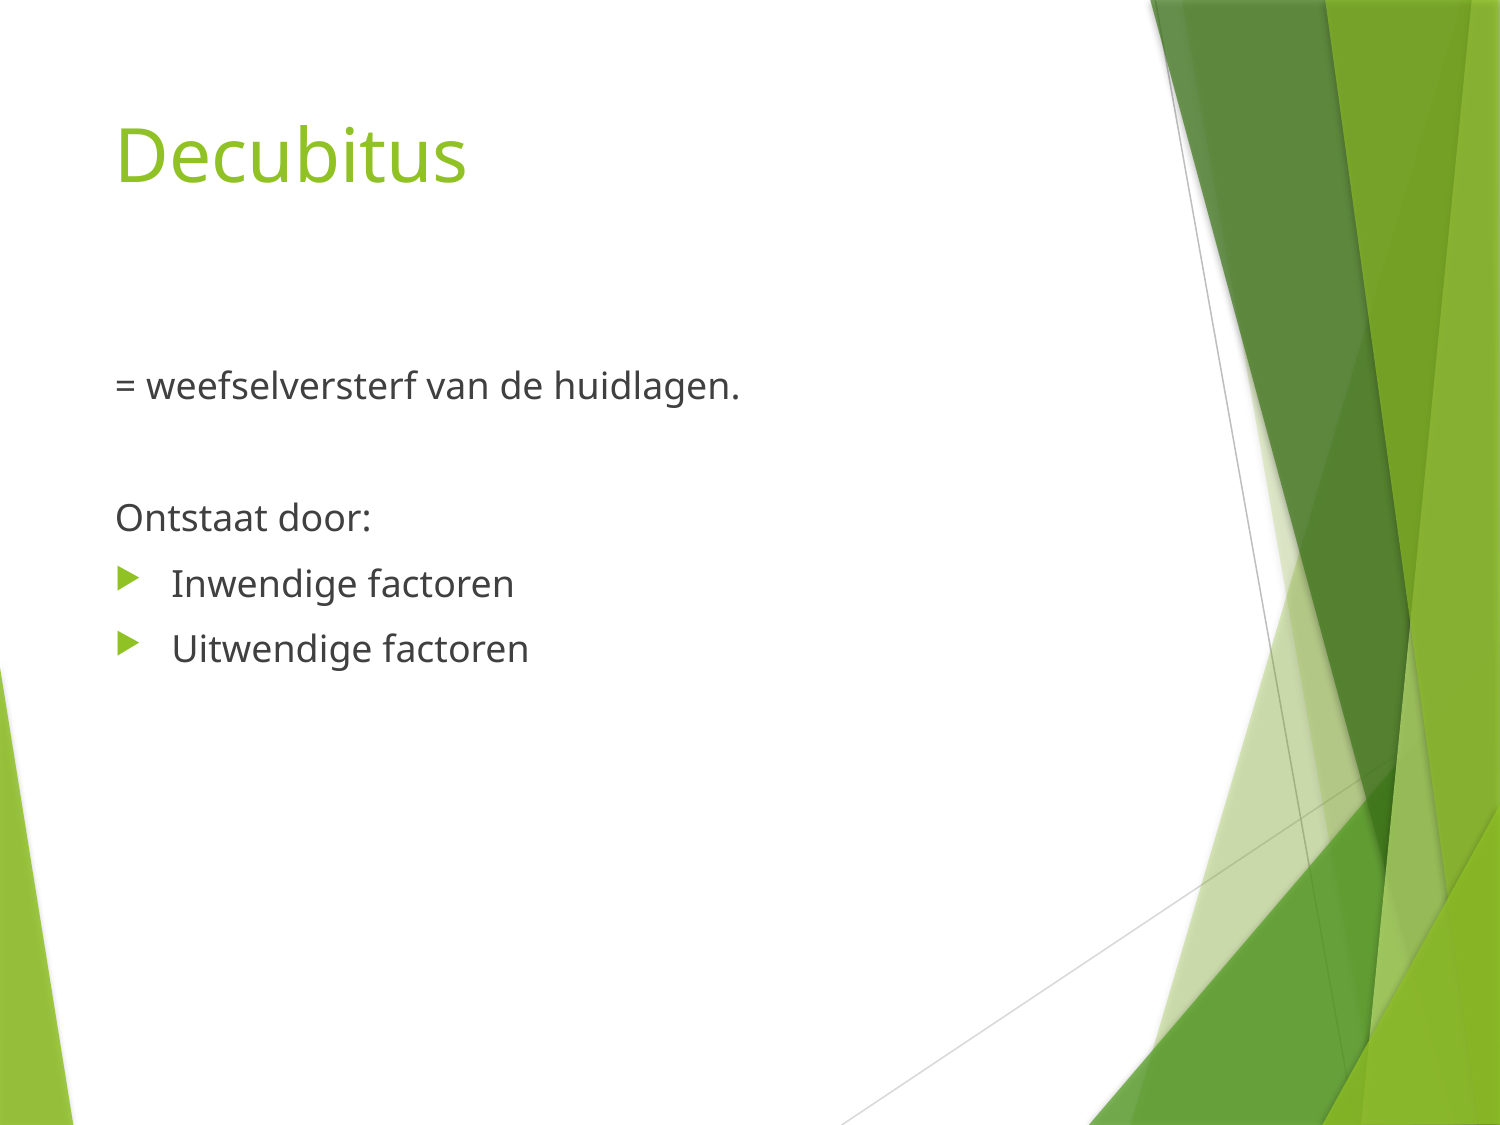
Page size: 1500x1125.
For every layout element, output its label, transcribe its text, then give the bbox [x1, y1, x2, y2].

title Decubitus [99, 99, 1142, 317]
list = weefselversterf van de huidlagen. Ontstaat door: Inwendige factoren Uitwendige factoren [99, 354, 1142, 992]
